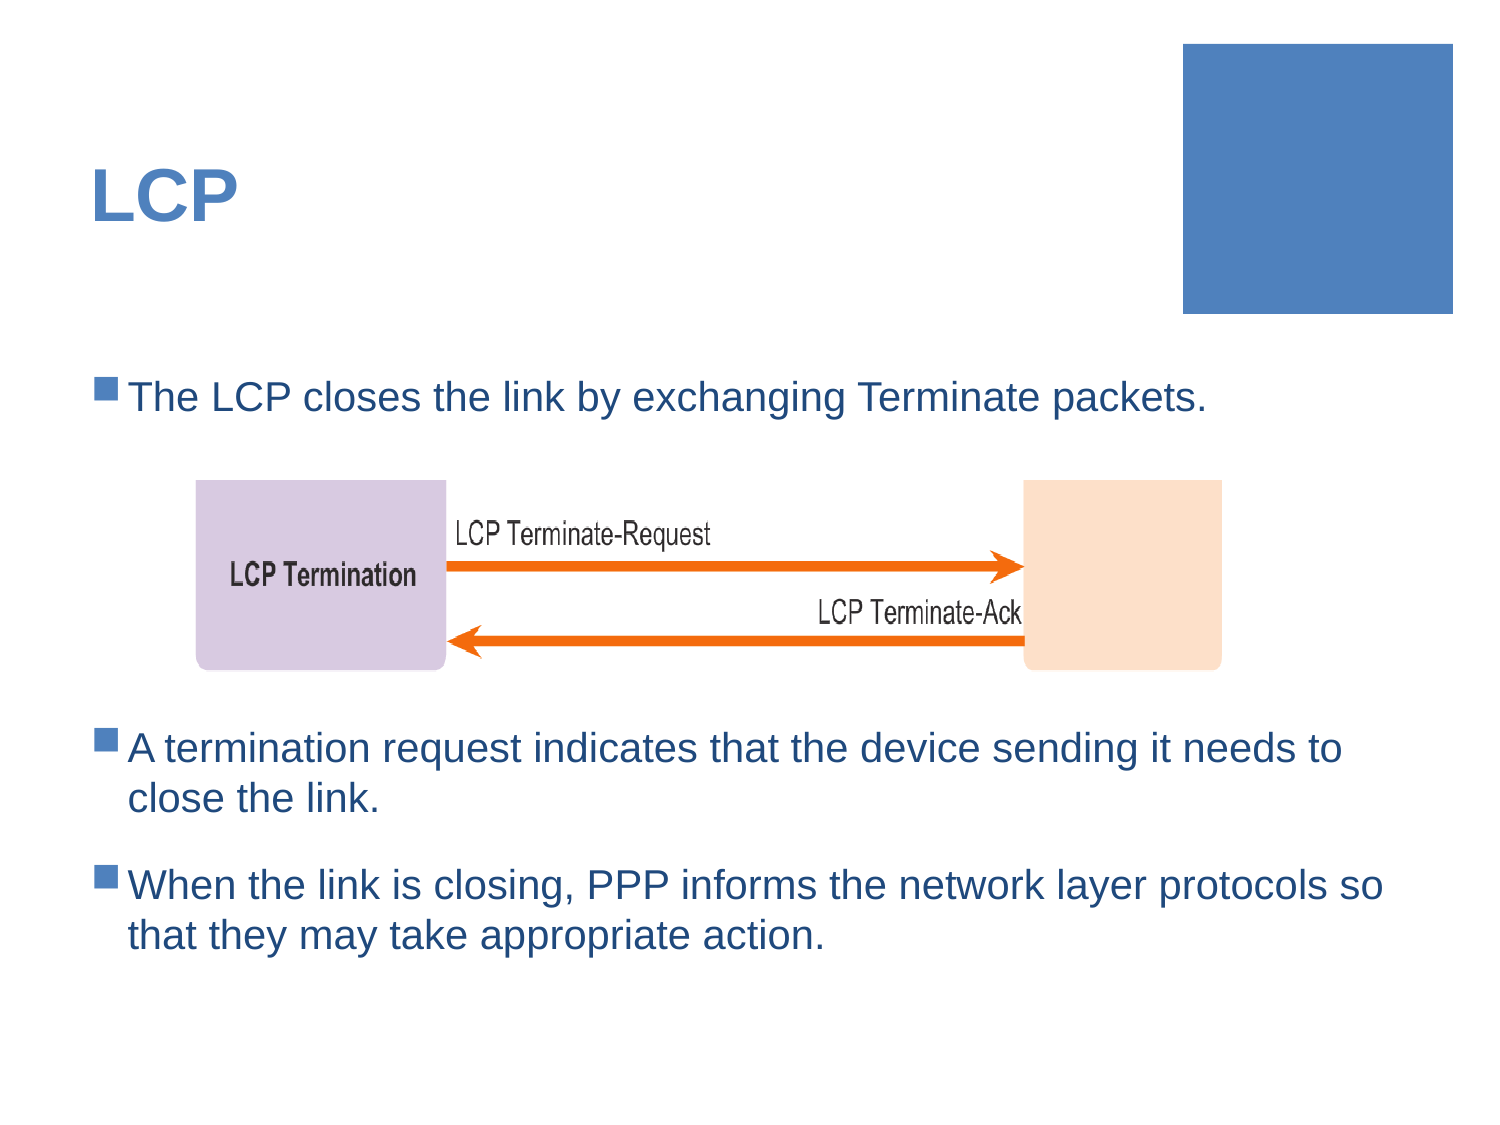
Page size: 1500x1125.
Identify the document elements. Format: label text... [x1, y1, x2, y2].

picture [183, 480, 1226, 672]
list The LCP closes the link by exchanging Terminate packets. A termination request indicates that the device sending it needs to close the link. When the link is closing, PPP informs the network layer protocols so that they may take appropriate action. [75, 362, 1407, 1042]
title LCP [75, 56, 1143, 244]
